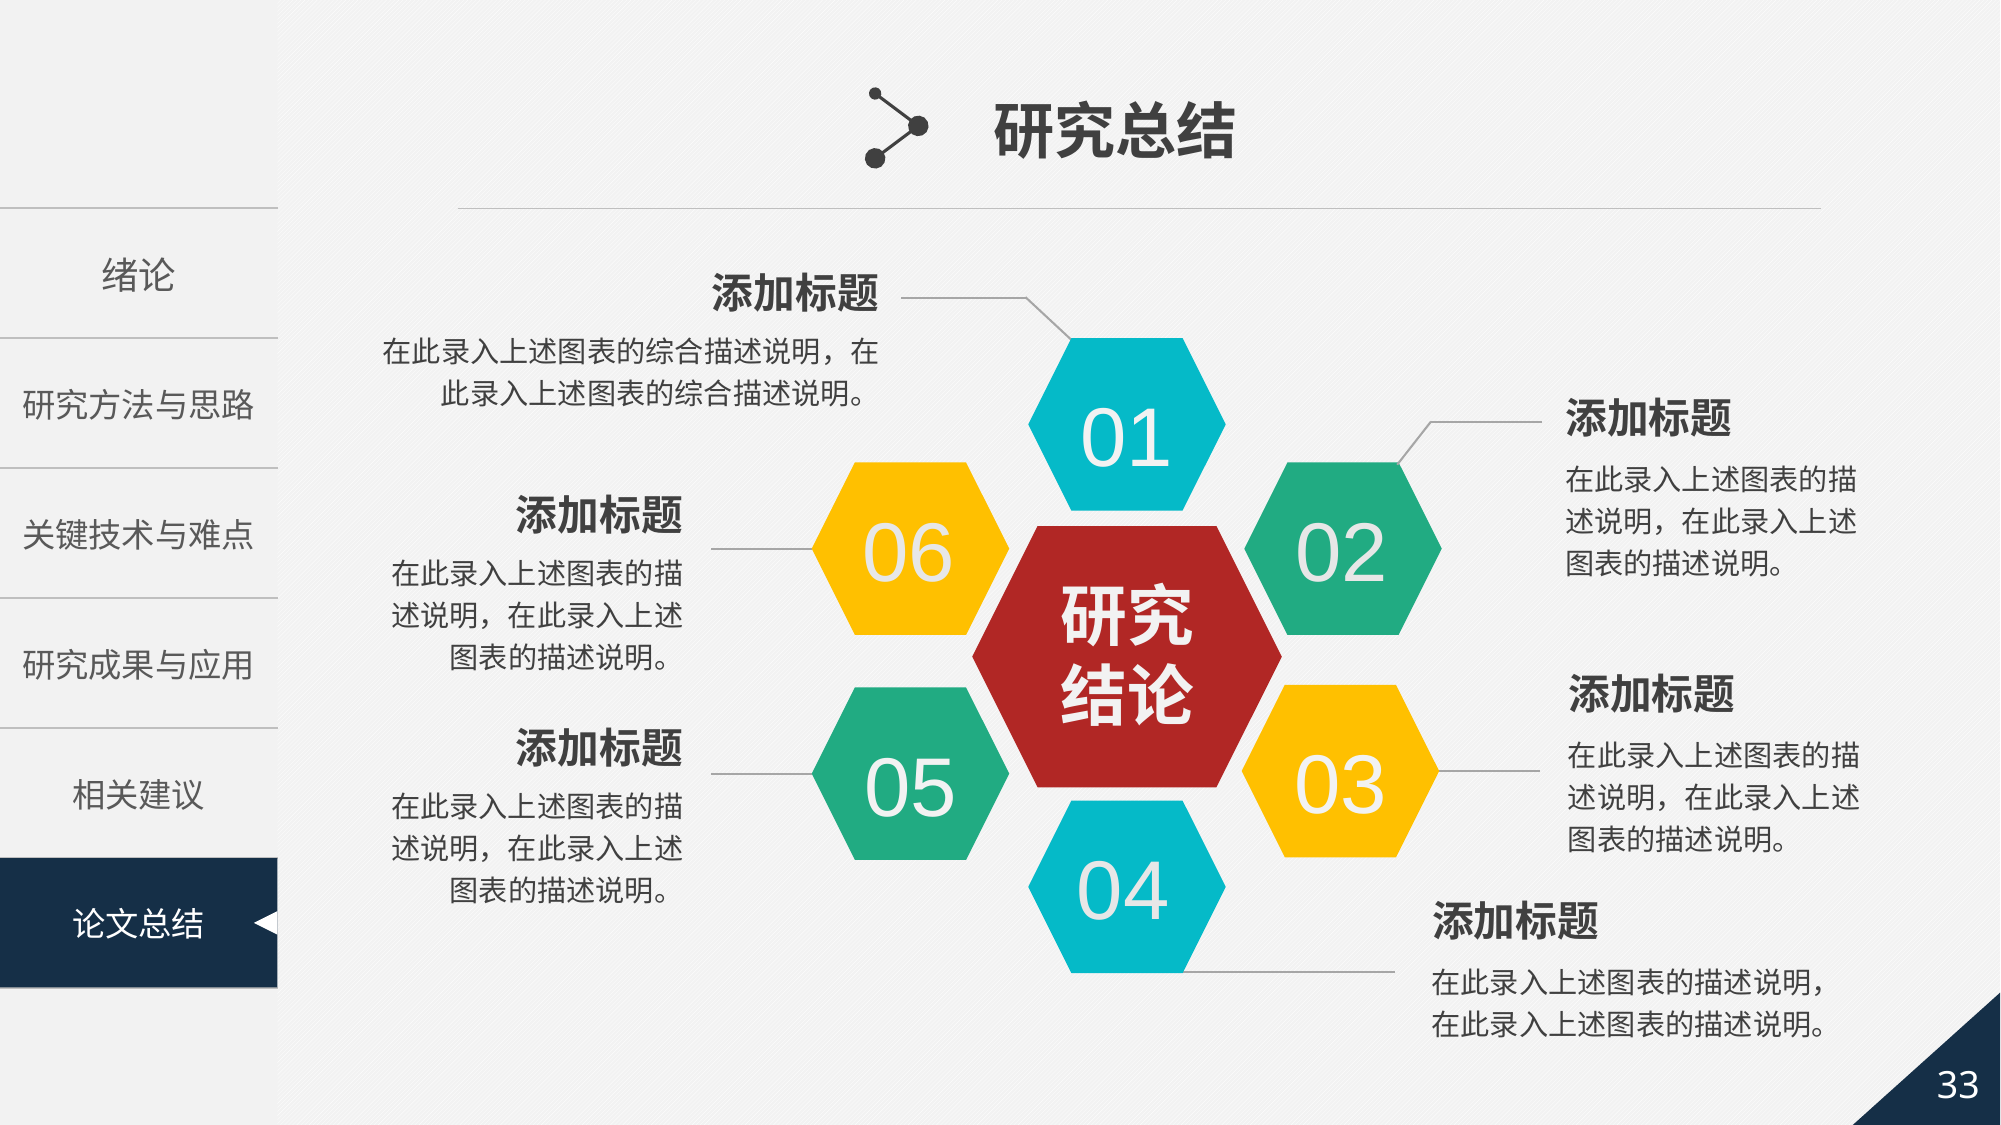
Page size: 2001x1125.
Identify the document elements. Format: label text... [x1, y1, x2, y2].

text_box 在此录入上述图表的描述说明，在此录入上述图表的描述说明。 [370, 541, 699, 682]
text_box 在此录入上述图表的描述说明，在此录入上述图表的描述说明。 [1416, 949, 1885, 1049]
text_box 在此录入上述图表的描述说明，在此录入上述图表的描述说明。 [370, 773, 699, 915]
text_box 添加标题 [500, 481, 698, 541]
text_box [1244, 462, 1442, 635]
text_box 在此录入上述图表的描述说明，在此录入上述图表的描述说明。 [1552, 722, 1904, 864]
text_box 添加标题 [1553, 660, 1751, 722]
text_box 添加标题 [696, 258, 894, 318]
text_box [1028, 800, 1226, 974]
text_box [1241, 684, 1440, 858]
text_box 添加标题 [500, 714, 698, 773]
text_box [875, 93, 919, 159]
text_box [972, 526, 1282, 788]
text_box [811, 687, 1010, 860]
text_box 在此录入上述图表的综合描述说明，在此录入上述图表的综合描述说明。 [354, 318, 895, 418]
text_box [811, 462, 1010, 635]
text_box 添加标题 [1550, 384, 1748, 446]
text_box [1028, 338, 1226, 511]
text_box 在此录入上述图表的描述说明，在此录入上述图表的描述说明。 [1549, 446, 1902, 588]
text_box 添加标题 [1417, 887, 1615, 949]
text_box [901, 297, 1072, 341]
text_box 研究总结 [979, 84, 1254, 173]
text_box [1397, 421, 1543, 465]
